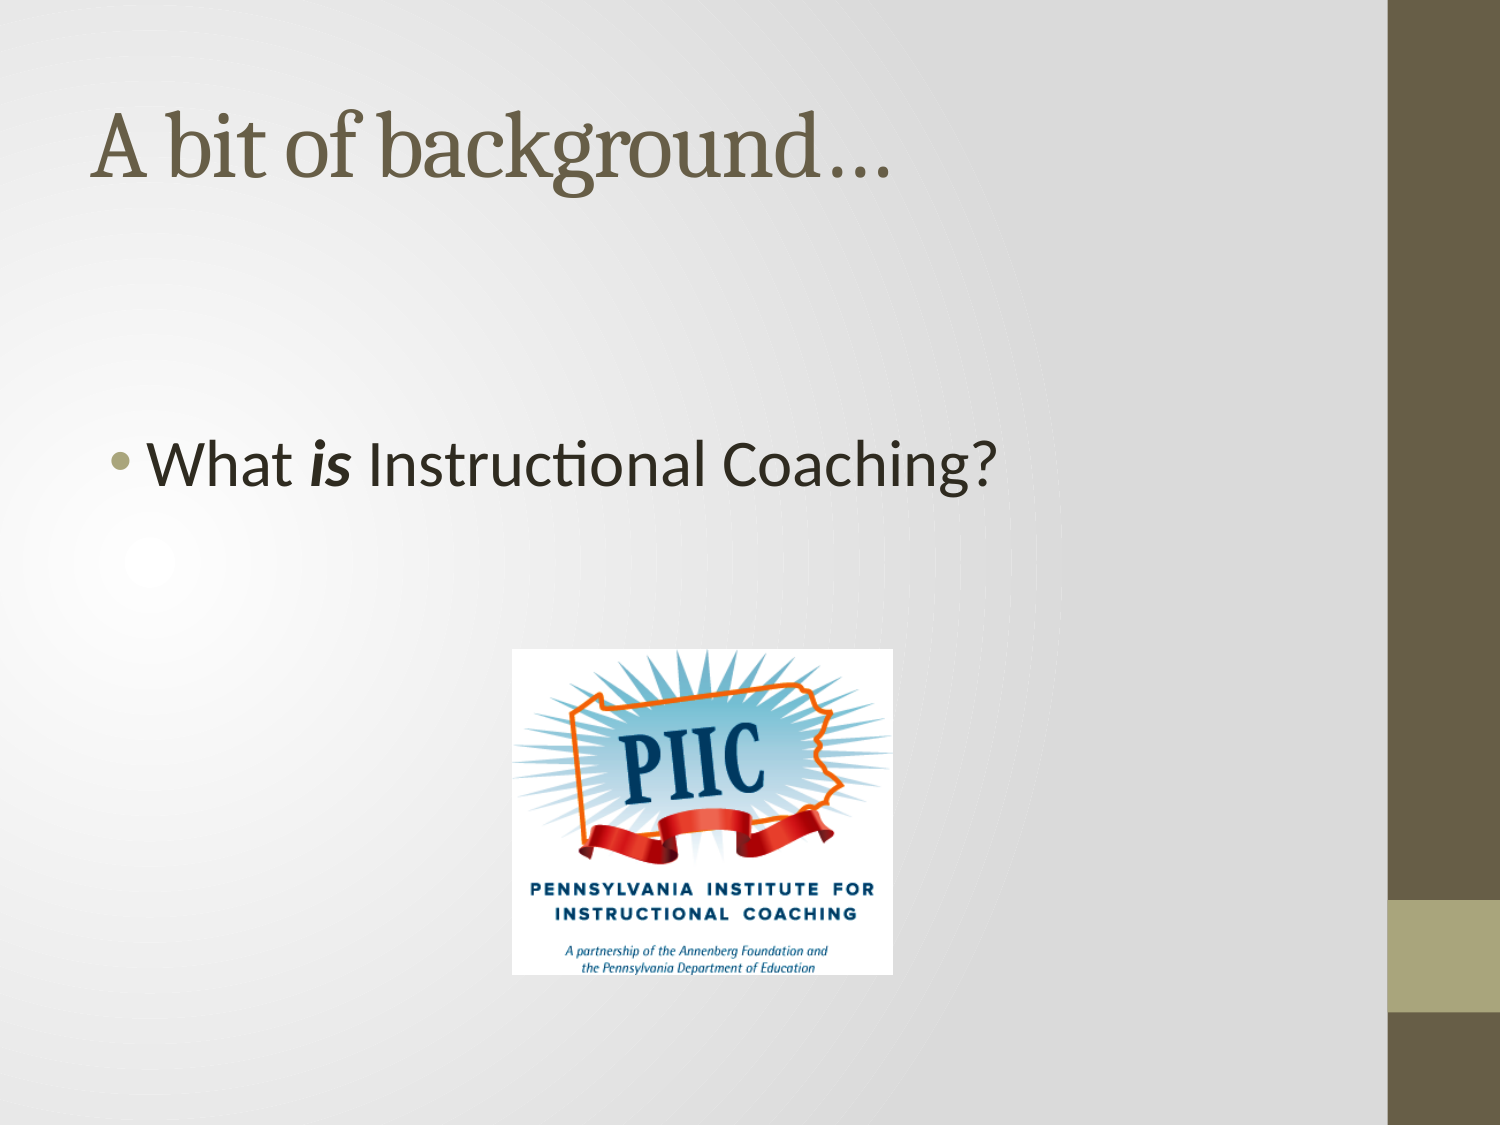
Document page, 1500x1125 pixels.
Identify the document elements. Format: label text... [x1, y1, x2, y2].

title A bit of background… [75, 45, 1325, 233]
picture [511, 649, 893, 976]
list What is Instructional Coaching? [75, 412, 1325, 1050]
